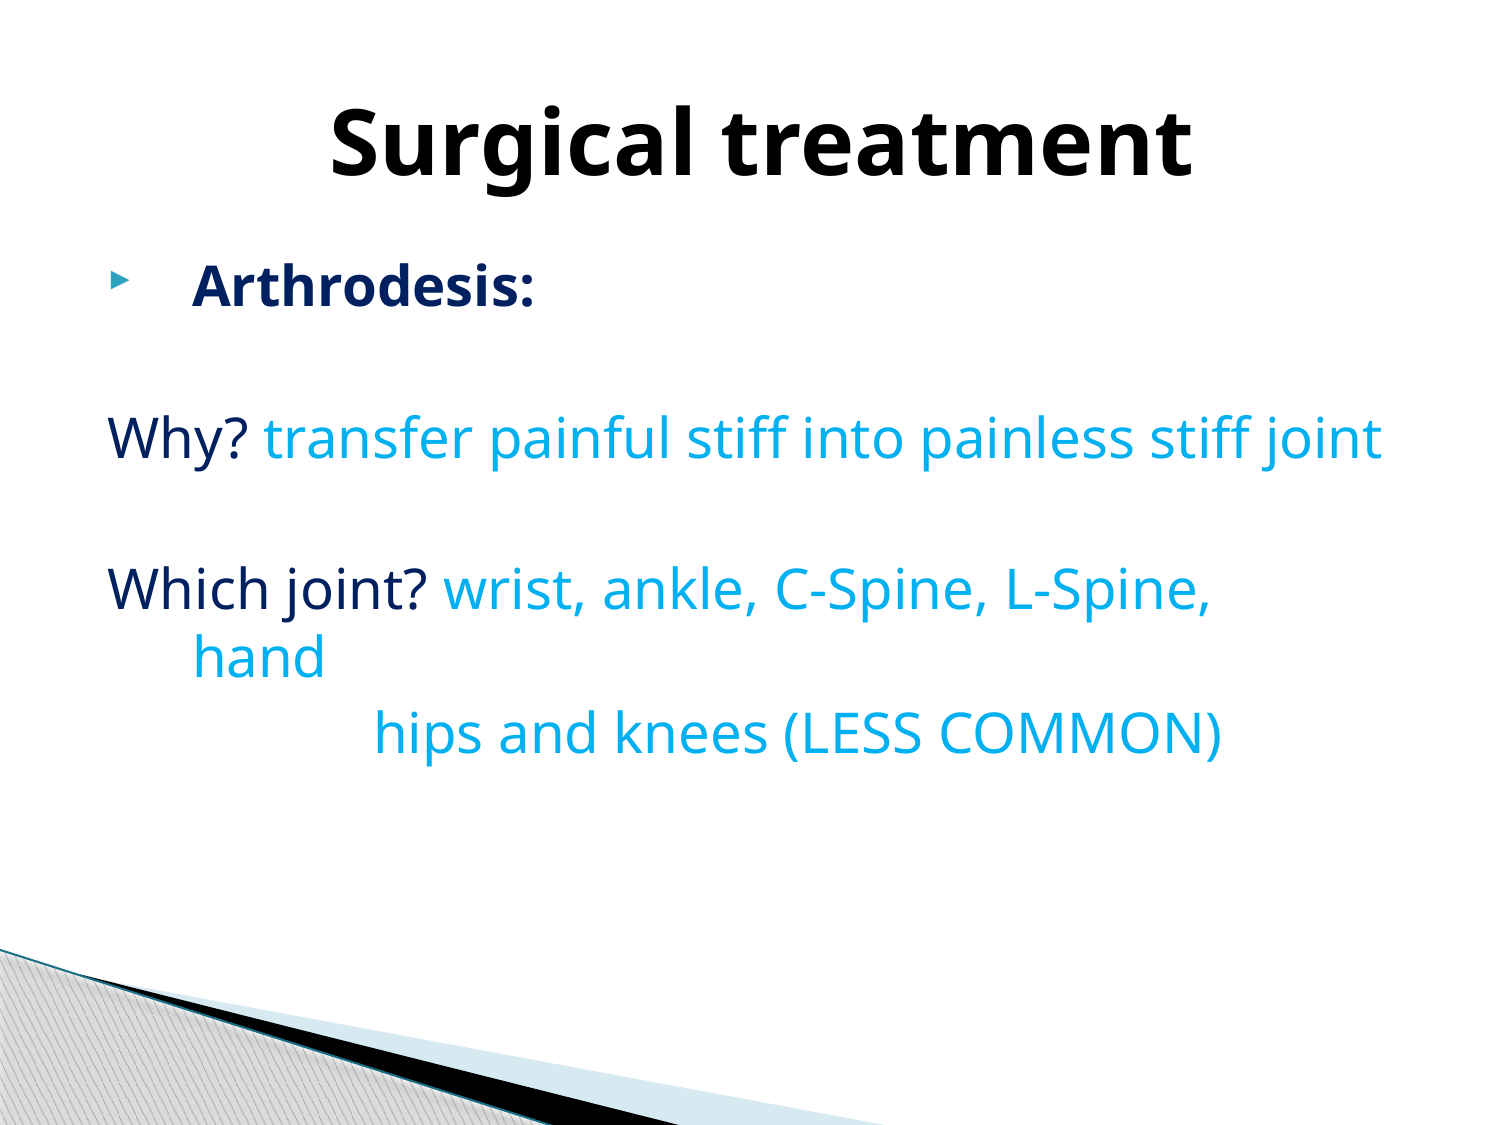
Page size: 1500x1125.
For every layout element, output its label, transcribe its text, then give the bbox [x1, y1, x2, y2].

list Arthrodesis: Why? transfer painful stiff into painless stiff joint Which joint? wrist, ankle, C-Spine, L-Spine, hand hips and knees (LESS COMMON) [75, 243, 1425, 986]
title Surgical treatment [75, 45, 1425, 233]
